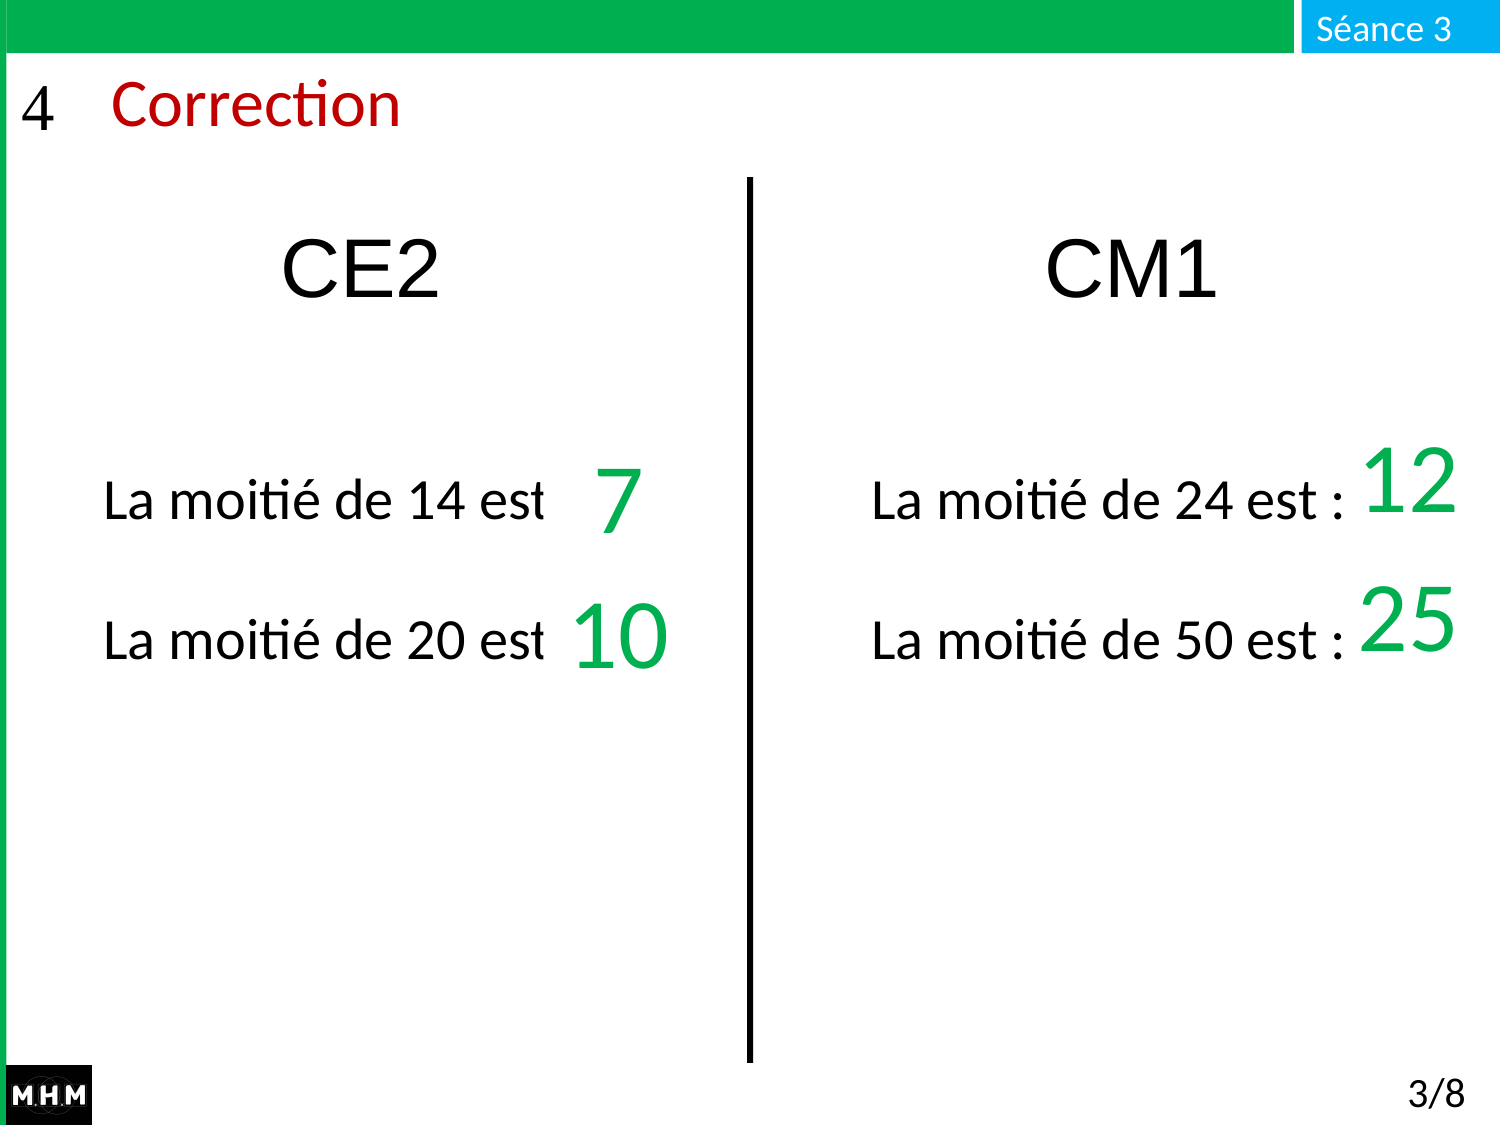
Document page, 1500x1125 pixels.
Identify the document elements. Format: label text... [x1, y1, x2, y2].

text_box CE2 CM1 [751, 206, 1241, 315]
title Correction [96, 60, 1391, 150]
text_box 7 [543, 426, 694, 562]
text_box 12 [1343, 404, 1494, 540]
text_box CE2 CM1 [265, 206, 750, 315]
text_box 25 [1343, 544, 1494, 679]
picture [6, 1065, 92, 1125]
text_box 10 [543, 562, 694, 696]
text_box La moitié de 14 est : … La moitié de 20 est : … [88, 383, 648, 724]
list 3/8 [1373, 1064, 1500, 1125]
text_box La moitié de 24 est : … La moitié de 50 est : … [856, 383, 1415, 724]
